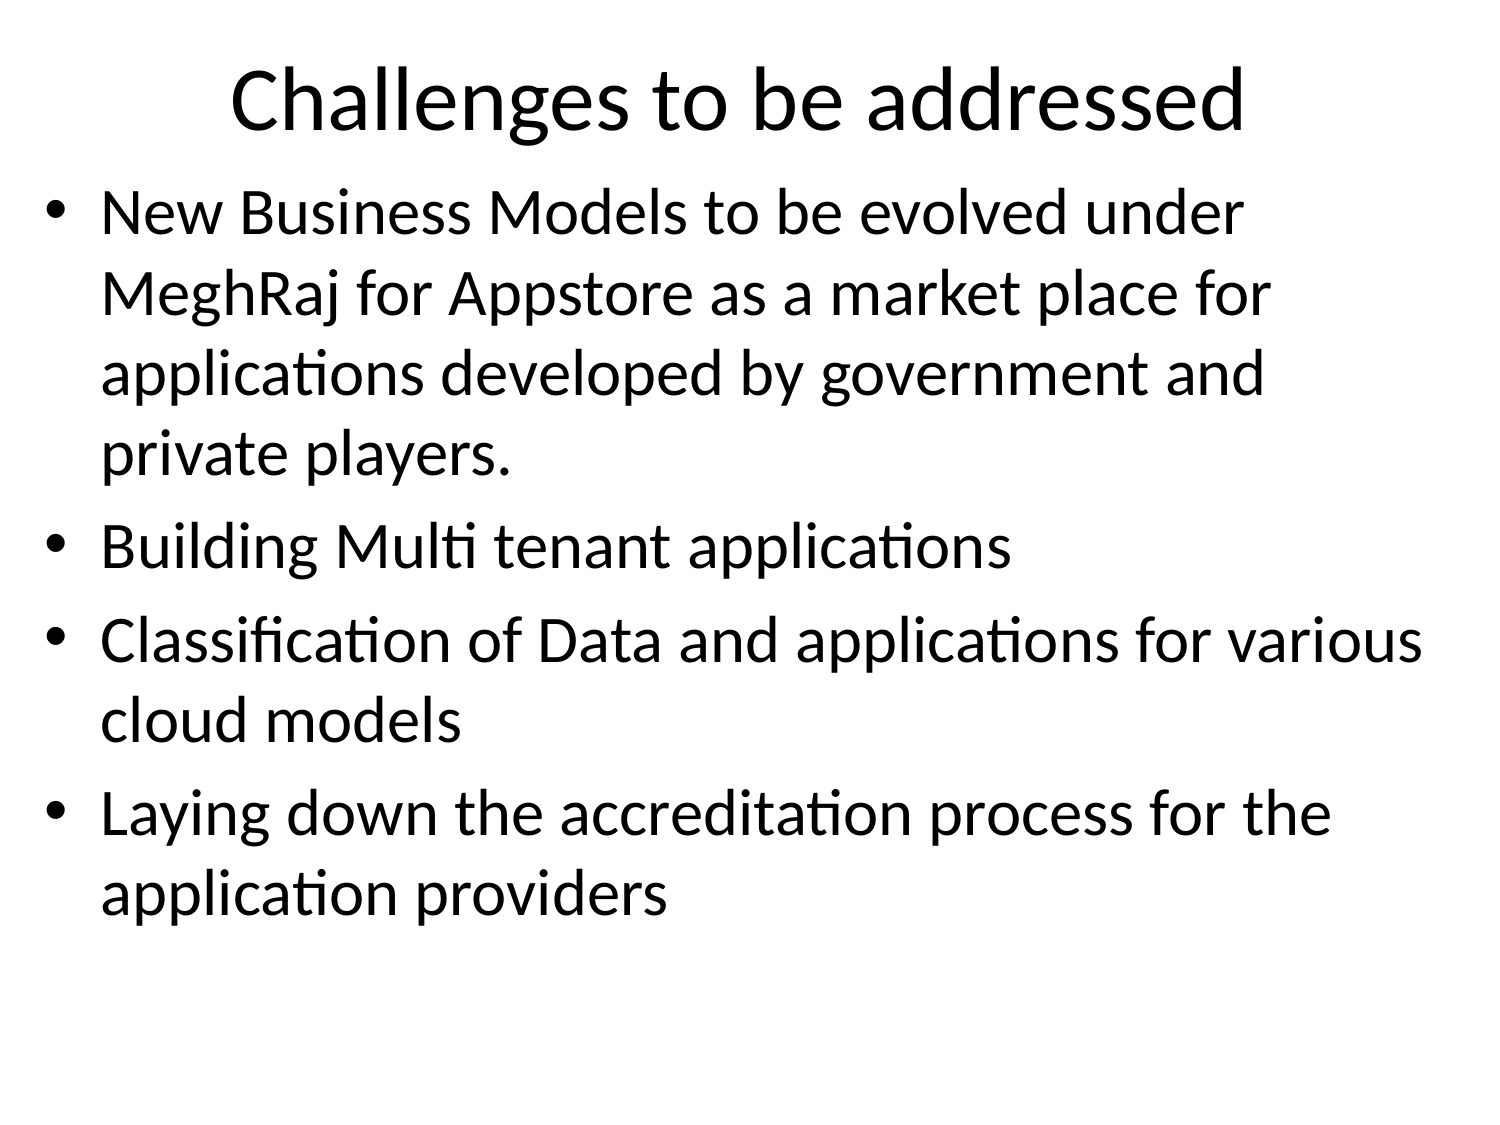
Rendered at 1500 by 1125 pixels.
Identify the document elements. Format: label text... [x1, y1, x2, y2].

title Challenges to be addressed [64, 0, 1415, 160]
list New Business Models to be evolved under MeghRaj for Appstore as a market place for applications developed by government and private players. Building Multi tenant applications Classification of Data and applications for various cloud models Laying down the accreditation process for the application providers [29, 160, 1459, 1125]
